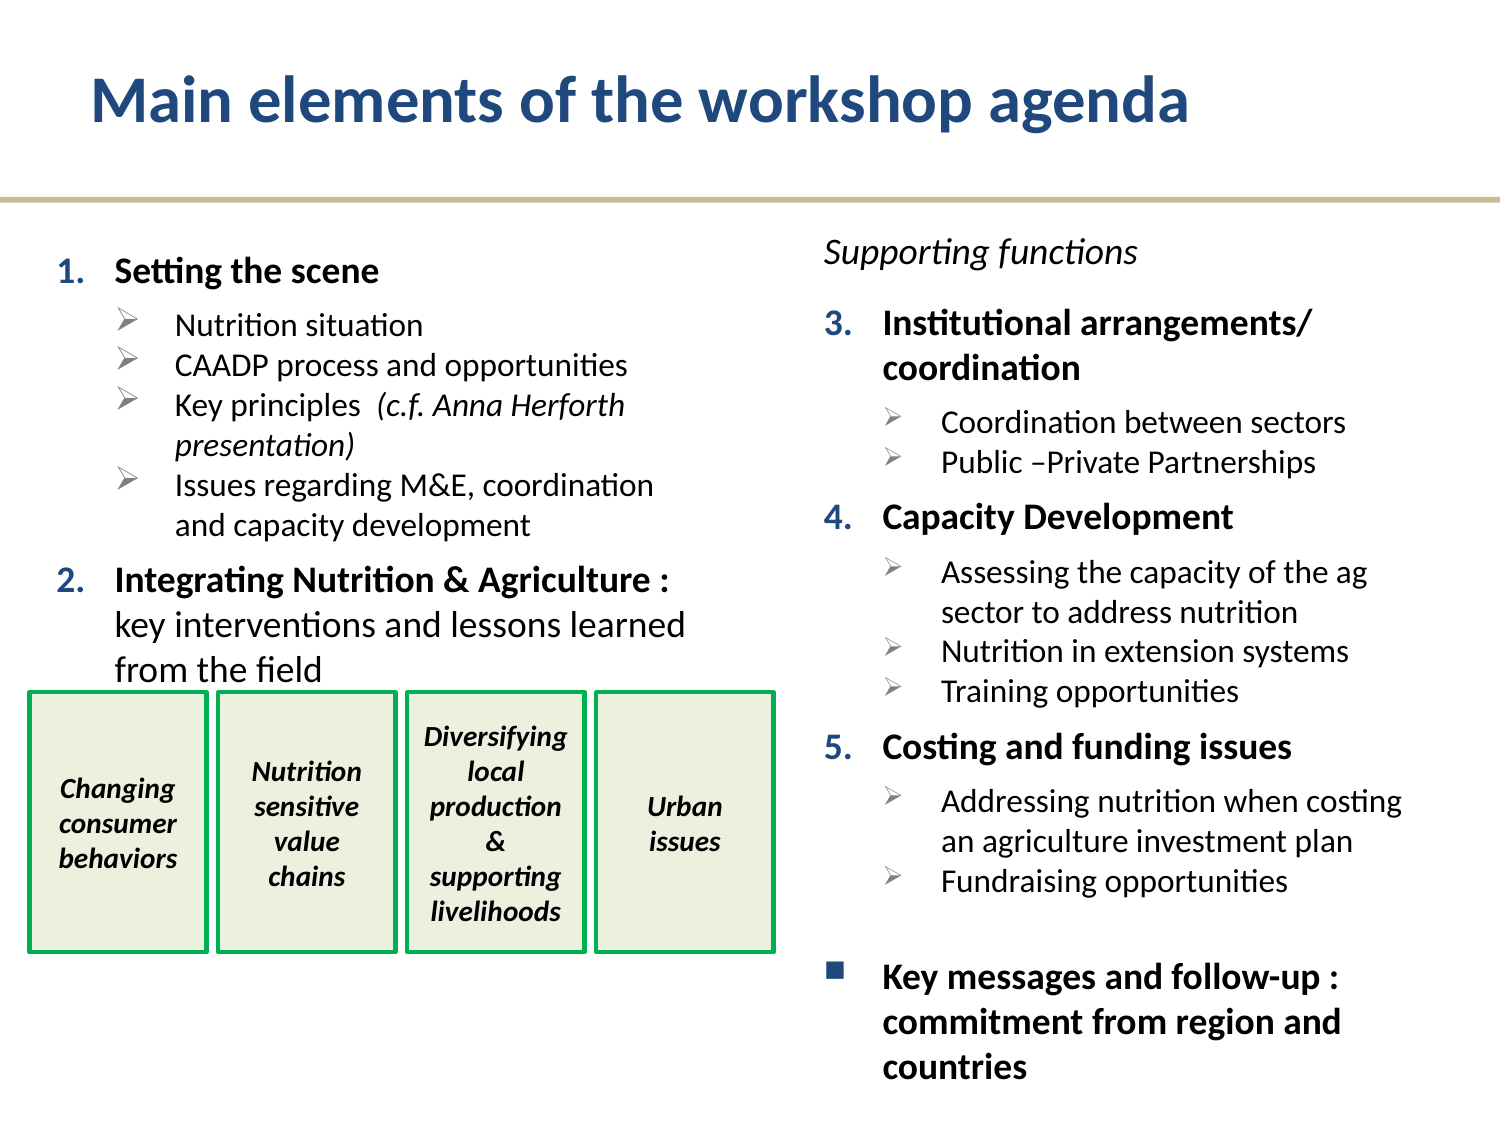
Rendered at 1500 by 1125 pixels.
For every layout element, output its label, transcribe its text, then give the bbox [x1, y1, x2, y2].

text_box Supporting functions Institutional arrangements/ coordination Coordination between sectors Public –Private Partnerships Capacity Development Assessing the capacity of the ag sector to address nutrition Nutrition in extension systems Training opportunities Costing and funding issues Addressing nutrition when costing an agriculture investment plan Fundraising opportunities Key messages and follow-up : commitment from region and countries [809, 219, 1424, 1005]
text_box Changing consumer behaviors [27, 690, 209, 954]
text_box Nutrition sensitive value chains [216, 690, 398, 954]
title Main elements of the workshop agenda [75, 19, 1424, 173]
text_box Diversifying local production & supporting livelihoods [405, 690, 587, 954]
list Setting the scene Nutrition situation CAADP process and opportunities Key principles (c.f. Anna Herforth presentation) Issues regarding M&E, coordination and capacity development Integrating Nutrition & Agriculture : key interventions and lessons learned from the field [41, 238, 705, 1024]
text_box Urban issues [594, 690, 776, 954]
